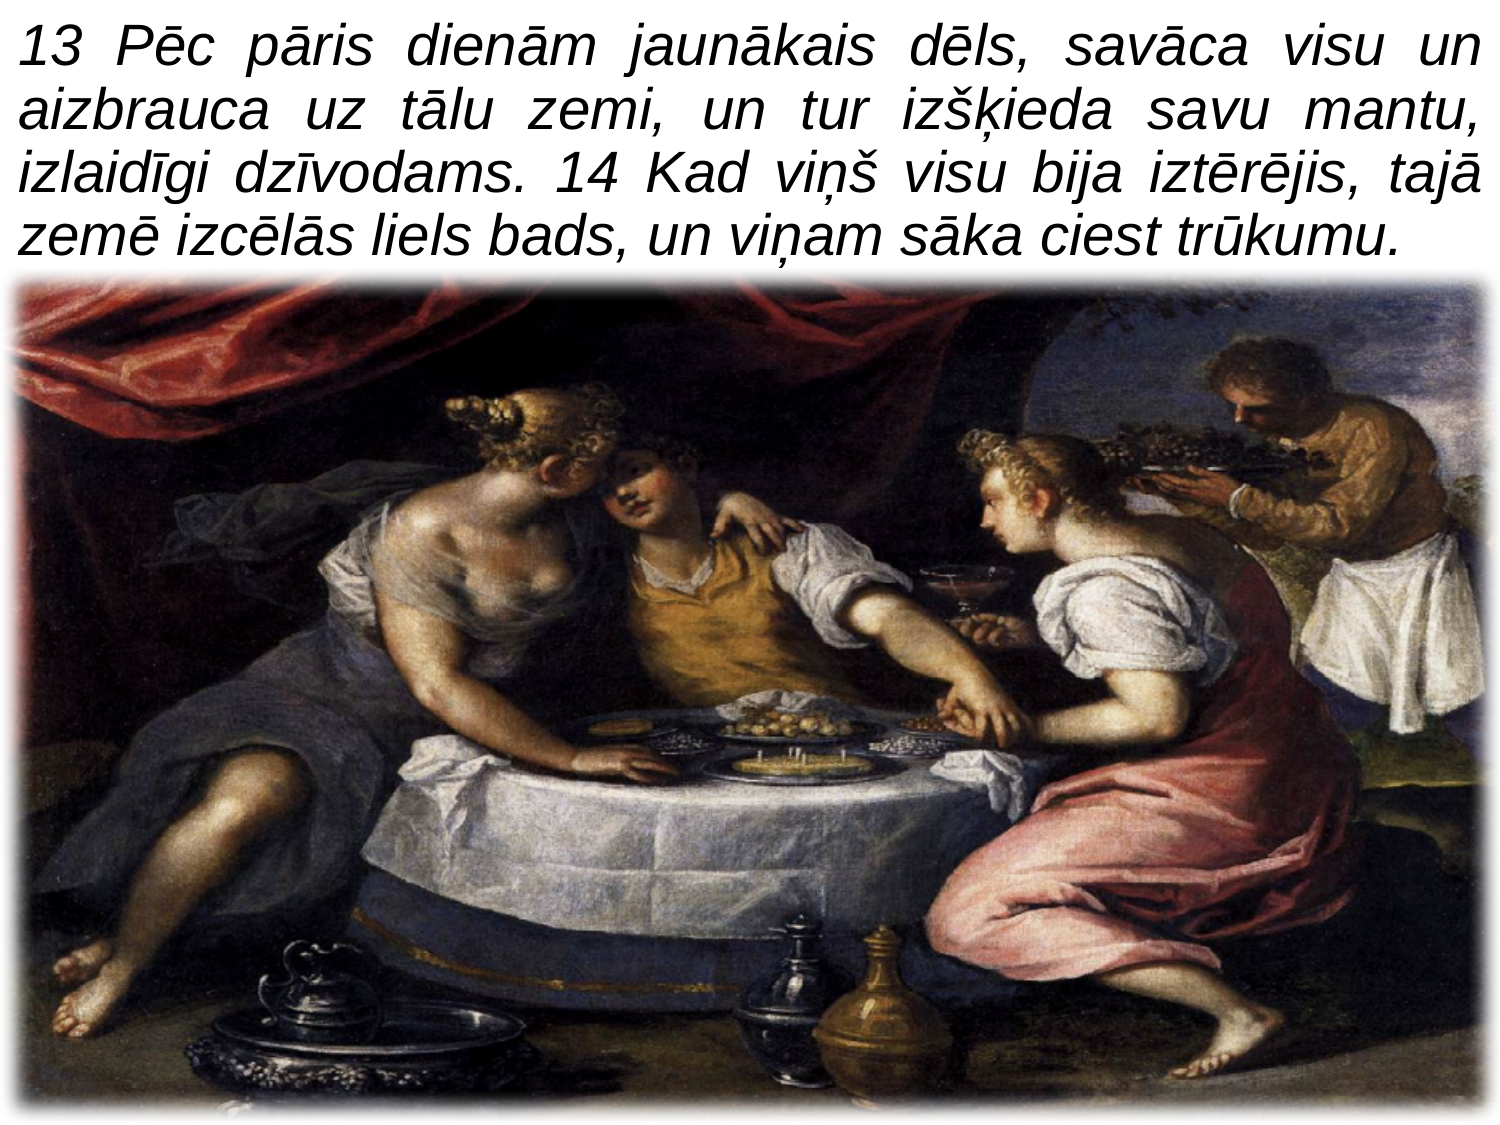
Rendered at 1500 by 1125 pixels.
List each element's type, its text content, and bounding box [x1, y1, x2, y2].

list 13 Pēc pāris dienām jaunākais dēls, savāca visu un aizbrauca uz tālu zemi, un tur izšķieda savu mantu, izlaidīgi dzīvodams. 14 Kad viņš visu bija iztērējis, tajā zemē izcēlās liels bads, un viņam sāka ciest trūkumu. [0, 0, 1500, 178]
picture [0, 266, 1500, 1125]
